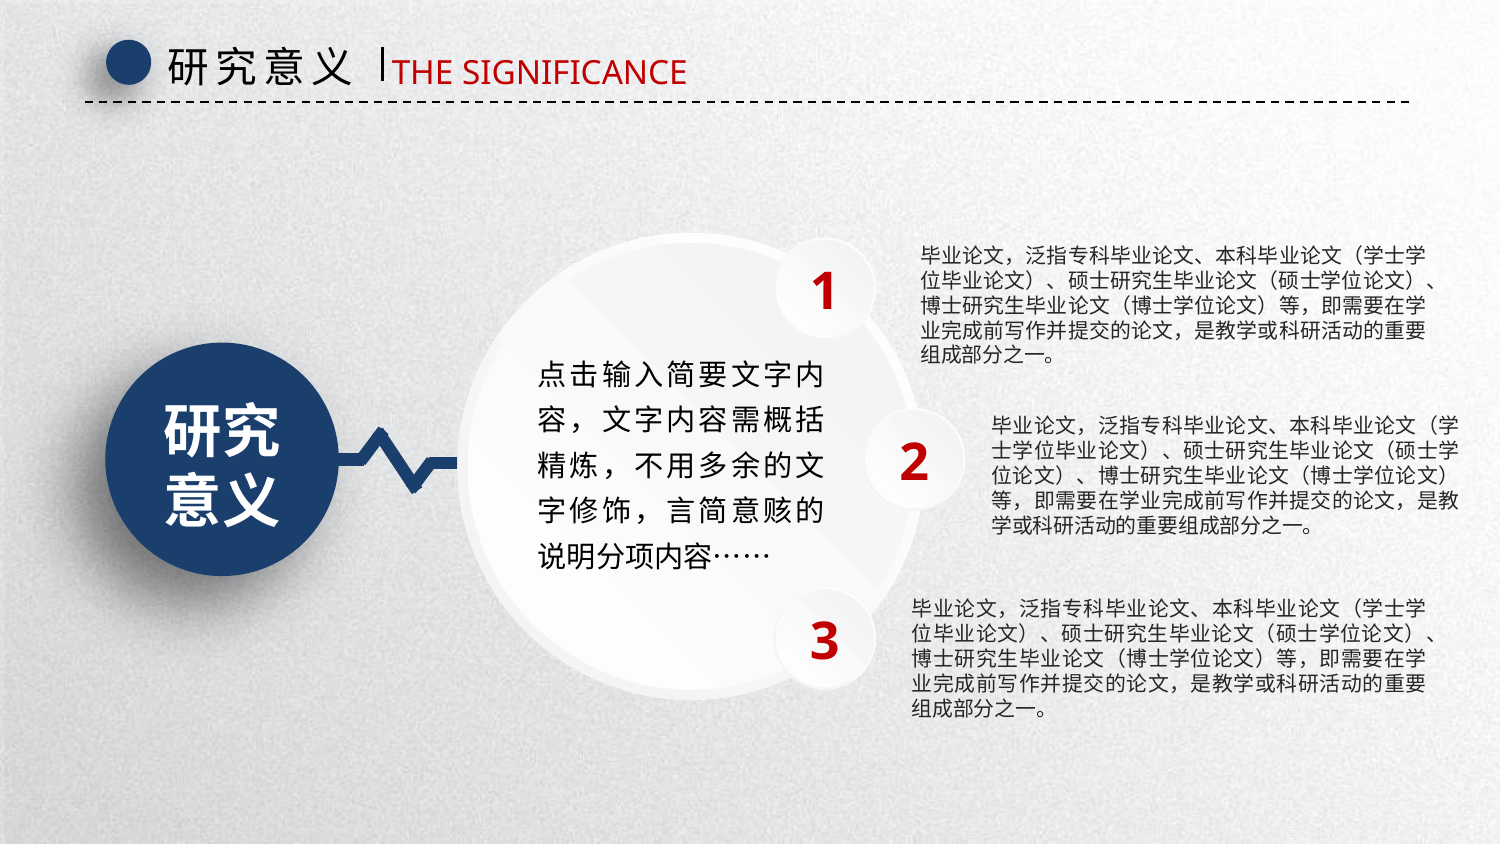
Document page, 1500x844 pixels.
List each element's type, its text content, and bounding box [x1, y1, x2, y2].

text_box 研究 意义 [163, 394, 281, 535]
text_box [773, 586, 877, 690]
text_box 毕业论文，泛指专科毕业论文、本科毕业论文（学士学位毕业论文）、硕士研究生毕业论文（硕士学位论文）、博士研究生毕业论文（博士学位论文）等，即需要在学业完成前写作并提交的论文，是教学或科研活动的重要组成部分之一。 [929, 242, 1427, 368]
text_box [457, 232, 925, 701]
text_box [103, 340, 337, 579]
text_box 研究意义 [153, 33, 369, 99]
text_box [104, 37, 153, 87]
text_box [289, 429, 452, 491]
text_box THE SIGNIFICANCE [377, 43, 703, 99]
text_box 毕业论文，泛指专科毕业论文、本科毕业论文（学士学位毕业论文）、硕士研究生毕业论文（硕士学位论文）、博士研究生毕业论文（博士学位论文）等，即需要在学业完成前写作并提交的论文，是教学或科研活动的重要组成部分之一。 [911, 595, 1427, 721]
picture [0, 0, 1500, 844]
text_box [862, 407, 966, 511]
text_box 毕业论文，泛指专科毕业论文、本科毕业论文（学士学位毕业论文）、硕士研究生毕业论文（硕士学位论文）、博士研究生毕业论文（博士学位论文）等，即需要在学业完成前写作并提交的论文，是教学或科研活动的重要组成部分之一。 [991, 412, 1460, 538]
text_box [773, 237, 877, 341]
